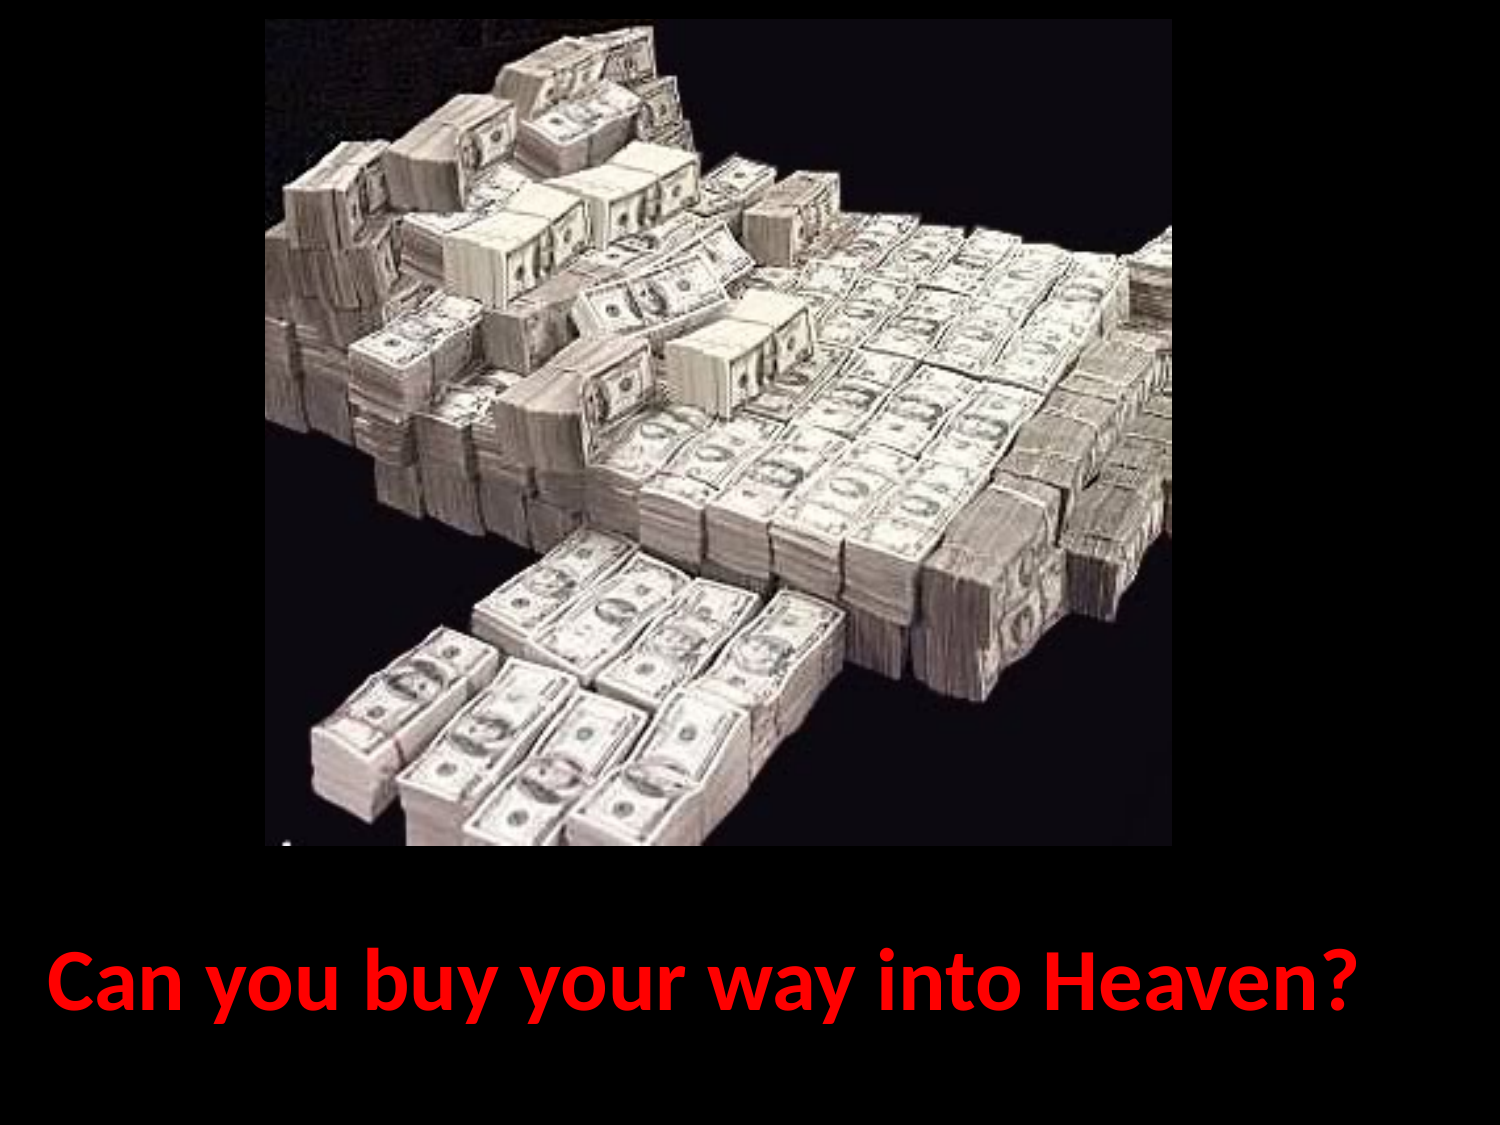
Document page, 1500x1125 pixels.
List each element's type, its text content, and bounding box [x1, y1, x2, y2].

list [265, 18, 1172, 847]
title Can you buy your way into Heaven? [29, 881, 1380, 1069]
